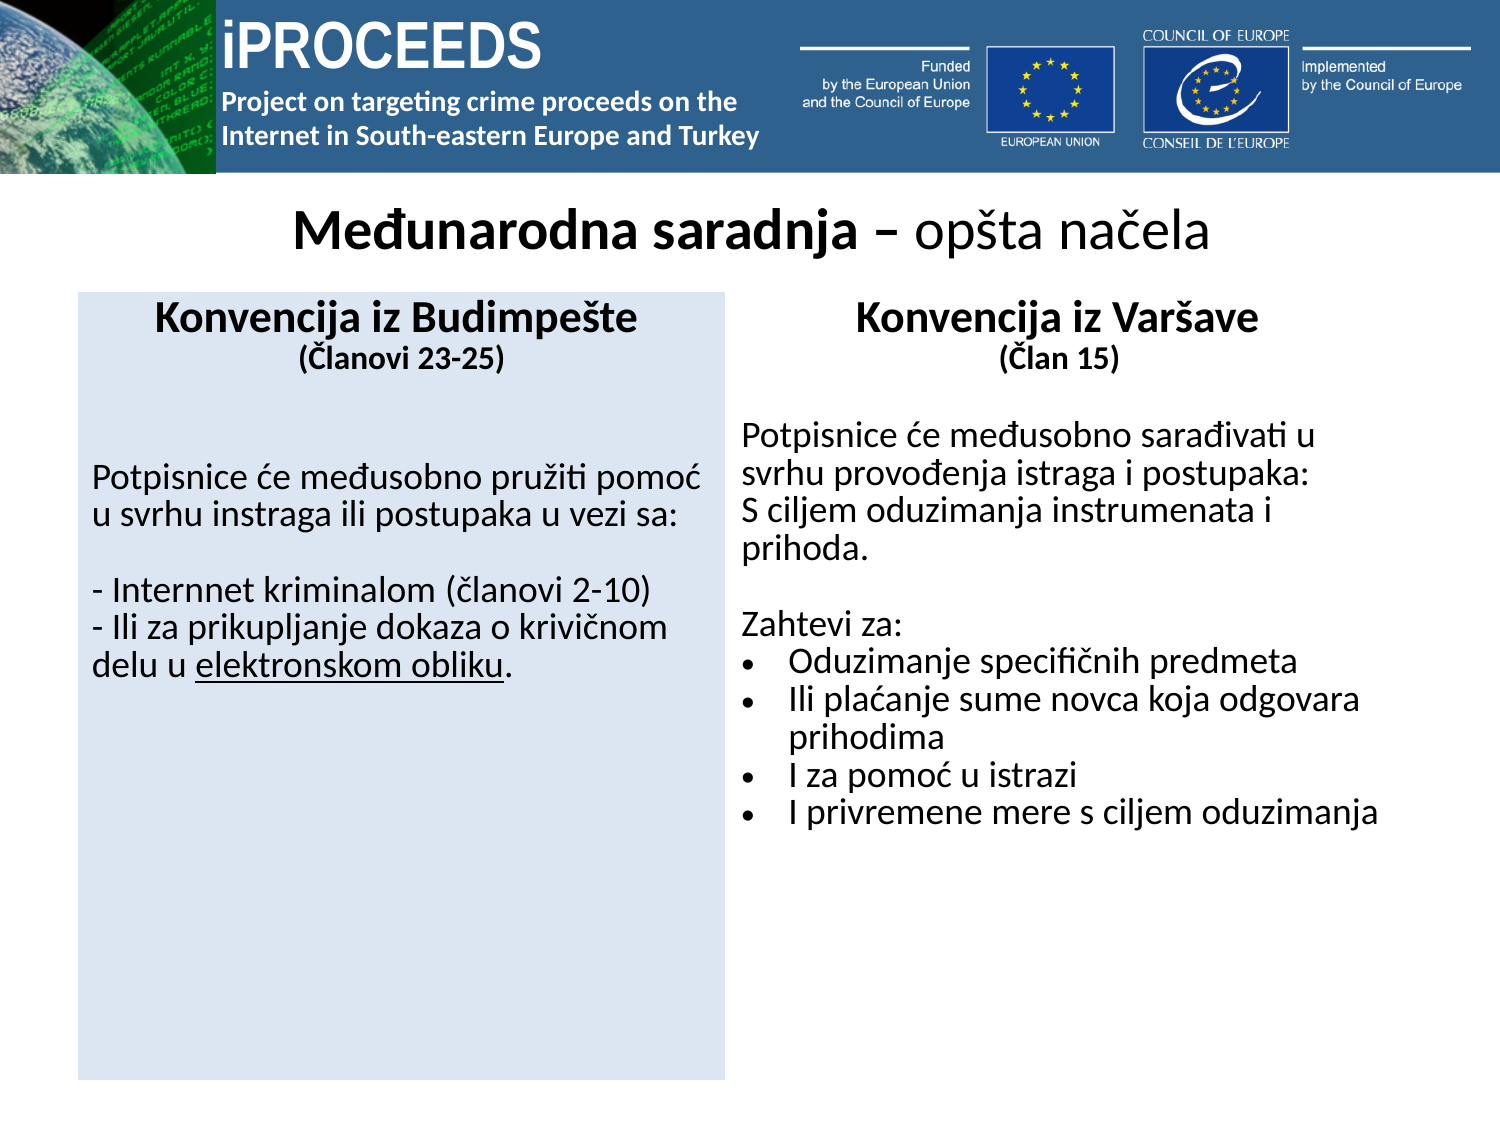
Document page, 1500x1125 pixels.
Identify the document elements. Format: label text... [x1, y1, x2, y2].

picture [0, 0, 216, 174]
table_header Konvencija iz Varšave (Član 15) Potpisnice će međusobno sarađivati u svrhu provođenja istraga i postupaka: S ciljem oduzimanja instrumenata i prihoda. Zahtevi za: Oduzimanje specifičnih predmeta Ili plaćanje sume novca koja odgovara prihodima I za pomoć u istrazi I privremene mere s ciljem oduzimanja [727, 292, 1399, 1080]
picture [800, 30, 1471, 148]
table_header Konvencija iz Budimpešte (Članovi 23-25) Potpisnice će međusobno pružiti pomoć u svrhu instraga ili postupaka u vezi sa: - Internnet kriminalom (članovi 2-10) - Ili za prikupljanje dokaza o krivičnom delu u elektronskom obliku. [78, 292, 725, 1080]
title Međunarodna saradnja – opšta načela [76, 172, 1428, 280]
